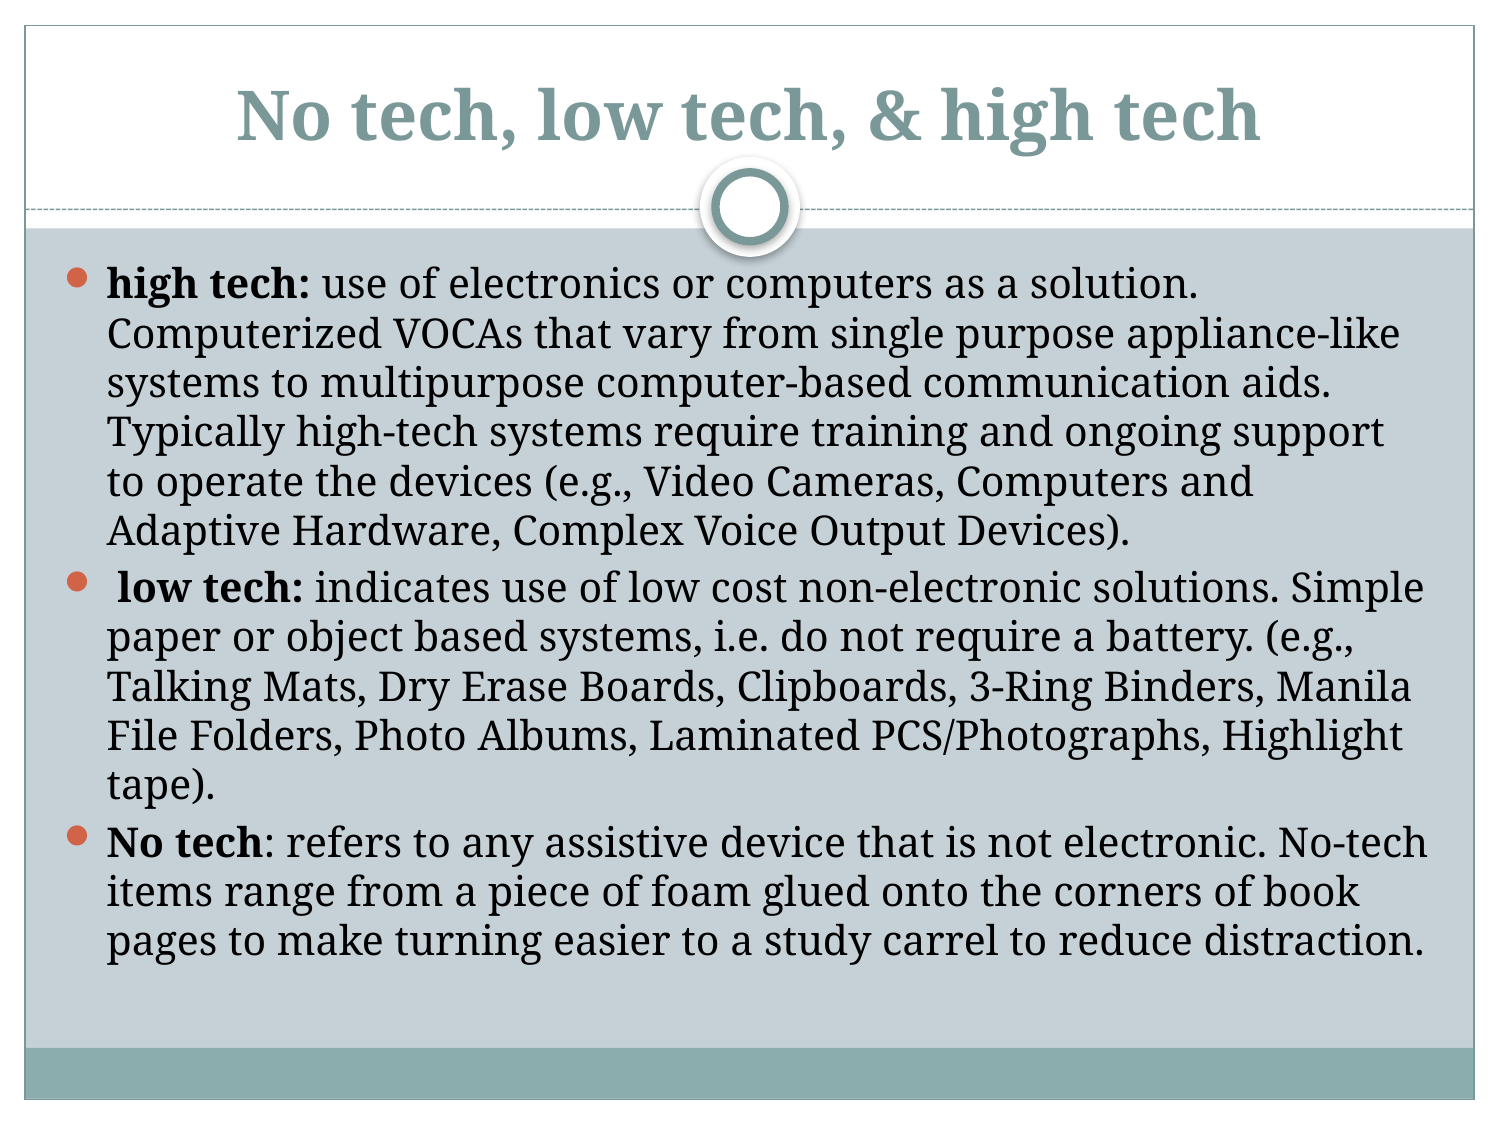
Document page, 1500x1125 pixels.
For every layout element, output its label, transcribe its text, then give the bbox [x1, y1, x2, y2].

title No tech, low tech, & high tech [49, 37, 1450, 162]
list high tech: use of electronics or computers as a solution. Computerized VOCAs that vary from single purpose appliance-like systems to multipurpose computer-based communication aids. Typically high-tech systems require training and ongoing support to operate the devices (e.g., Video Cameras, Computers and Adaptive Hardware, Complex Voice Output Devices). low tech: indicates use of low cost non-electronic solutions. Simple paper or object based systems, i.e. do not require a battery. (e.g., Talking Mats, Dry Erase Boards, Clipboards, 3-Ring Binders, Manila File Folders, Photo Albums, Laminated PCS/Photographs, Highlight tape). No tech: refers to any assistive device that is not electronic. No-tech items range from a piece of foam glued onto the corners of book pages to make turning easier to a study carrel to reduce distraction. [49, 250, 1445, 1001]
